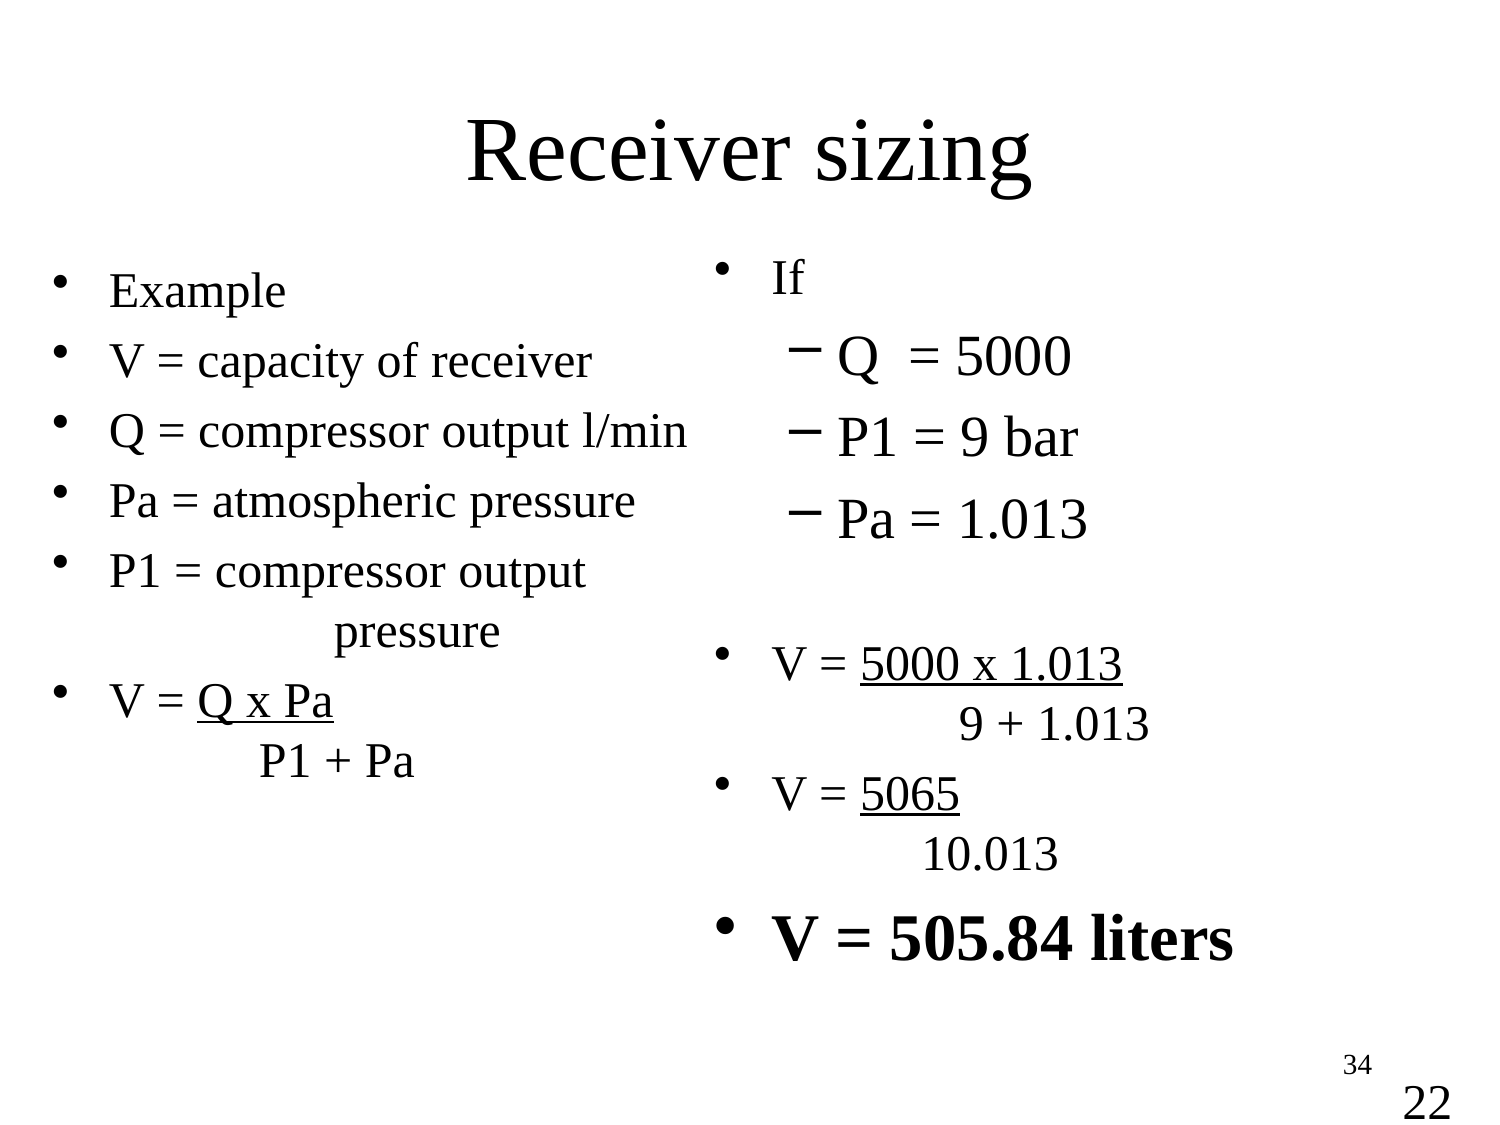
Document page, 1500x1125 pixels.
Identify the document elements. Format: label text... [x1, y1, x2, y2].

list If Q = 5000 P1 = 9 bar Pa = 1.013 V = 5000 x 1.013 9 + 1.013 V = 5065 10.013 V = 505.84 liters [699, 237, 1438, 913]
list Example V = capacity of receiver Q = compressor output l/min Pa = atmospheric pressure P1 = compressor output pressure V = Q x Pa P1 + Pa [37, 249, 738, 926]
slide_number 34 [1074, 1024, 1388, 1101]
title Receiver sizing [112, 49, 1388, 238]
text_box 22 [1387, 1062, 1500, 1125]
